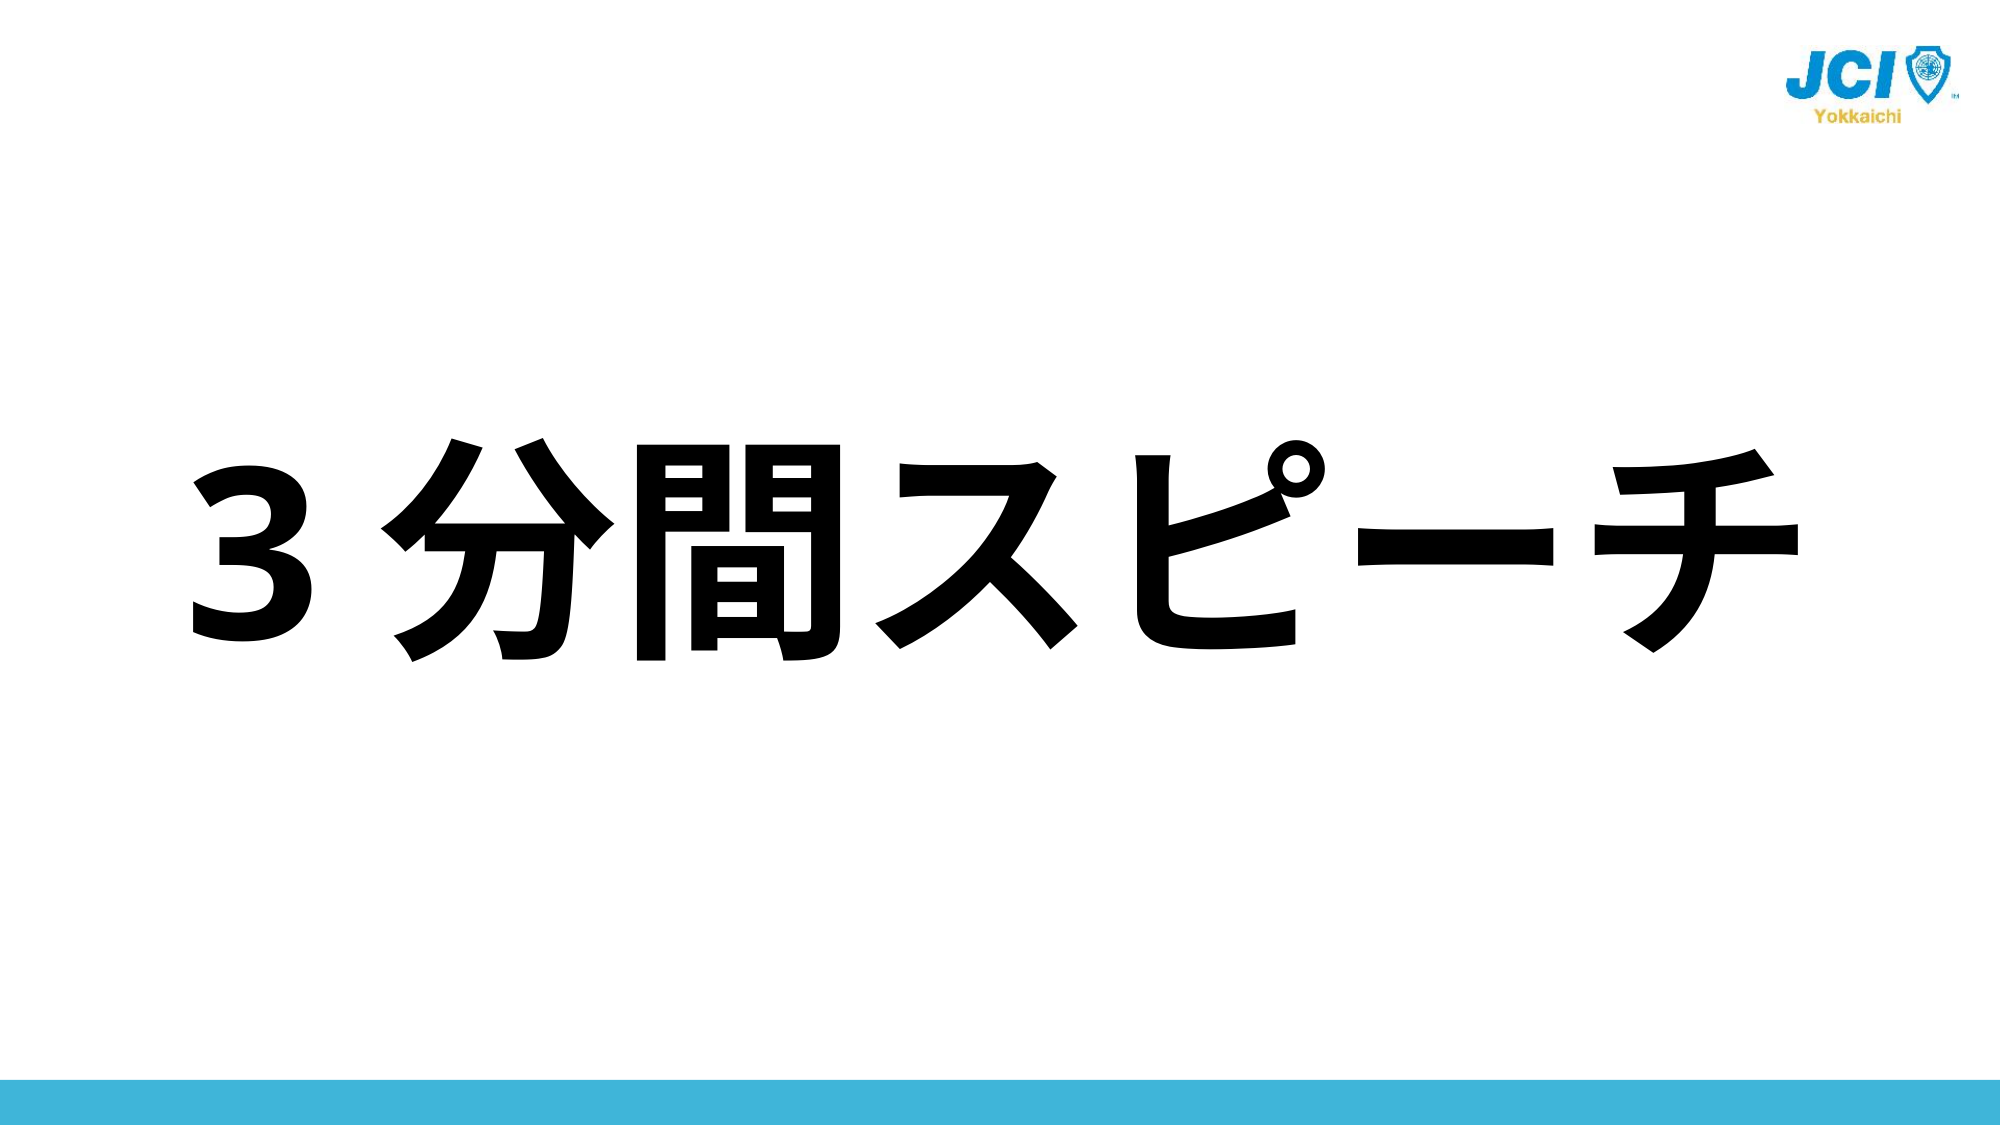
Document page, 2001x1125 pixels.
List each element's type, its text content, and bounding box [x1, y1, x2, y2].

text_box 3分間スピーチ [0, 0, 2000, 1125]
